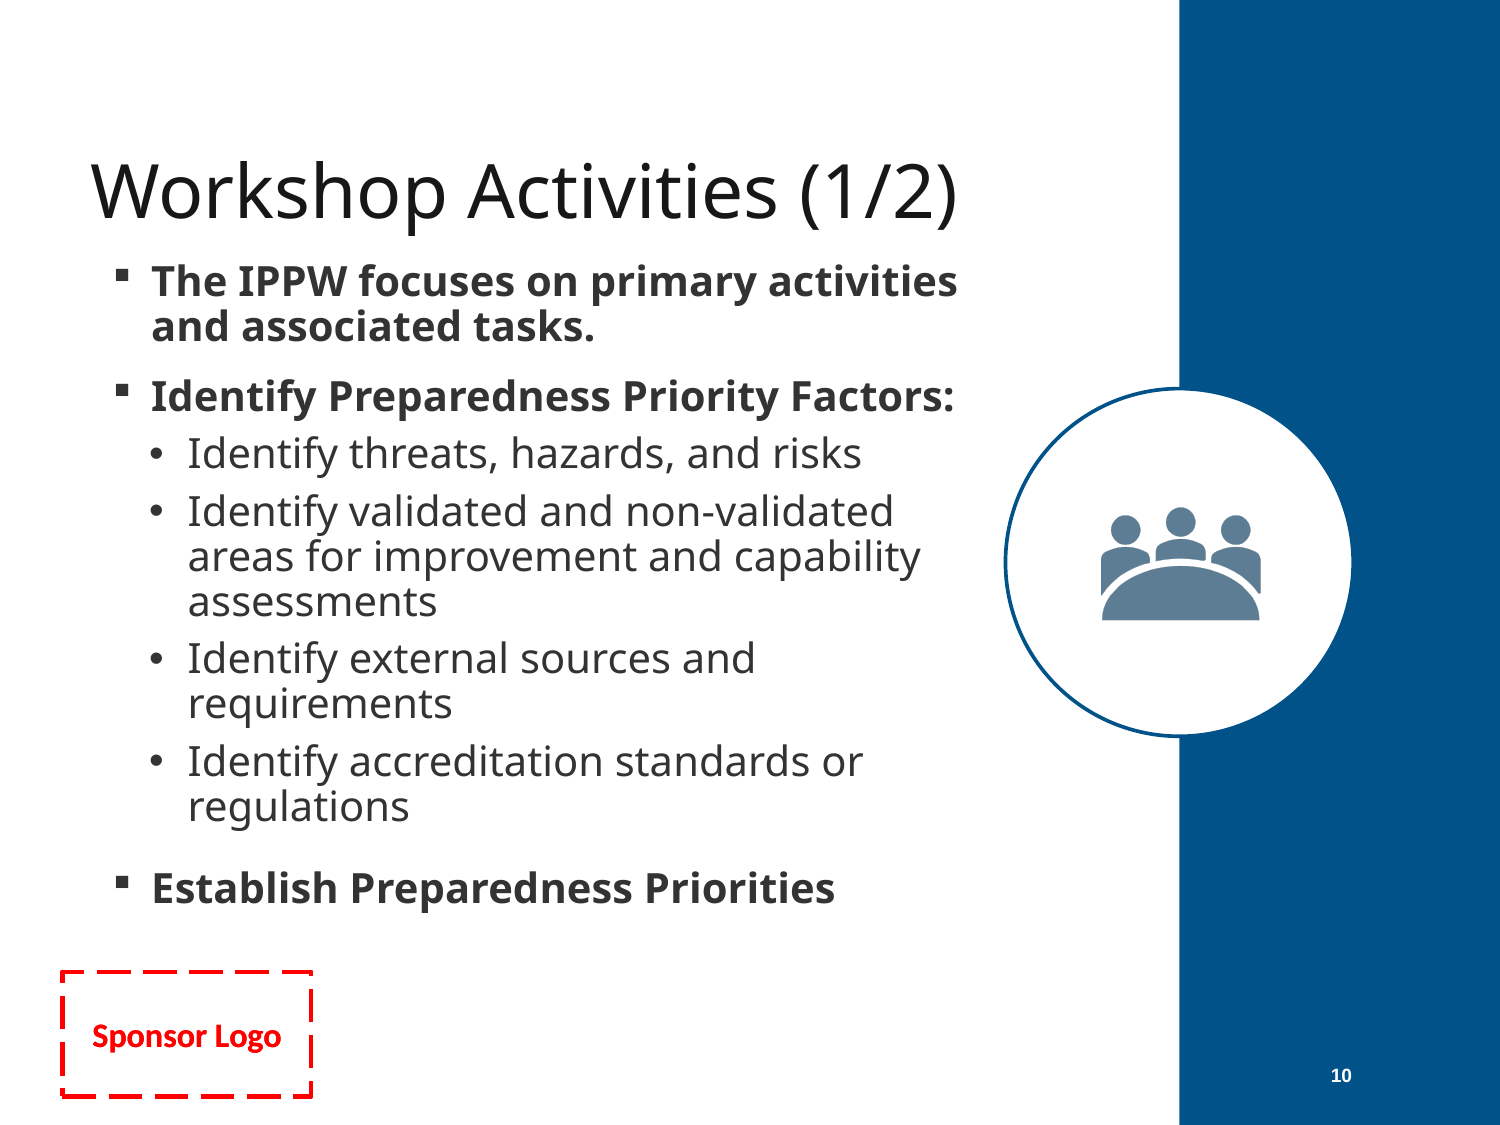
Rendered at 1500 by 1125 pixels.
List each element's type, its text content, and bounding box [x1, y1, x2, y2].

text_box [1177, 0, 1500, 1125]
picture [1086, 469, 1275, 658]
list The IPPW focuses on primary activities and associated tasks. Identify Preparedness Priority Factors: Identify threats, hazards, and risks Identify validated and non-validated areas for improvement and capability assessments Identify external sources and requirements Identify accreditation standards or regulations Establish Preparedness Priorities [97, 275, 1013, 898]
title Workshop Activities (1/2) [75, 112, 1177, 276]
slide_number 10 [1242, 1052, 1368, 1098]
text_box [1003, 386, 1356, 739]
